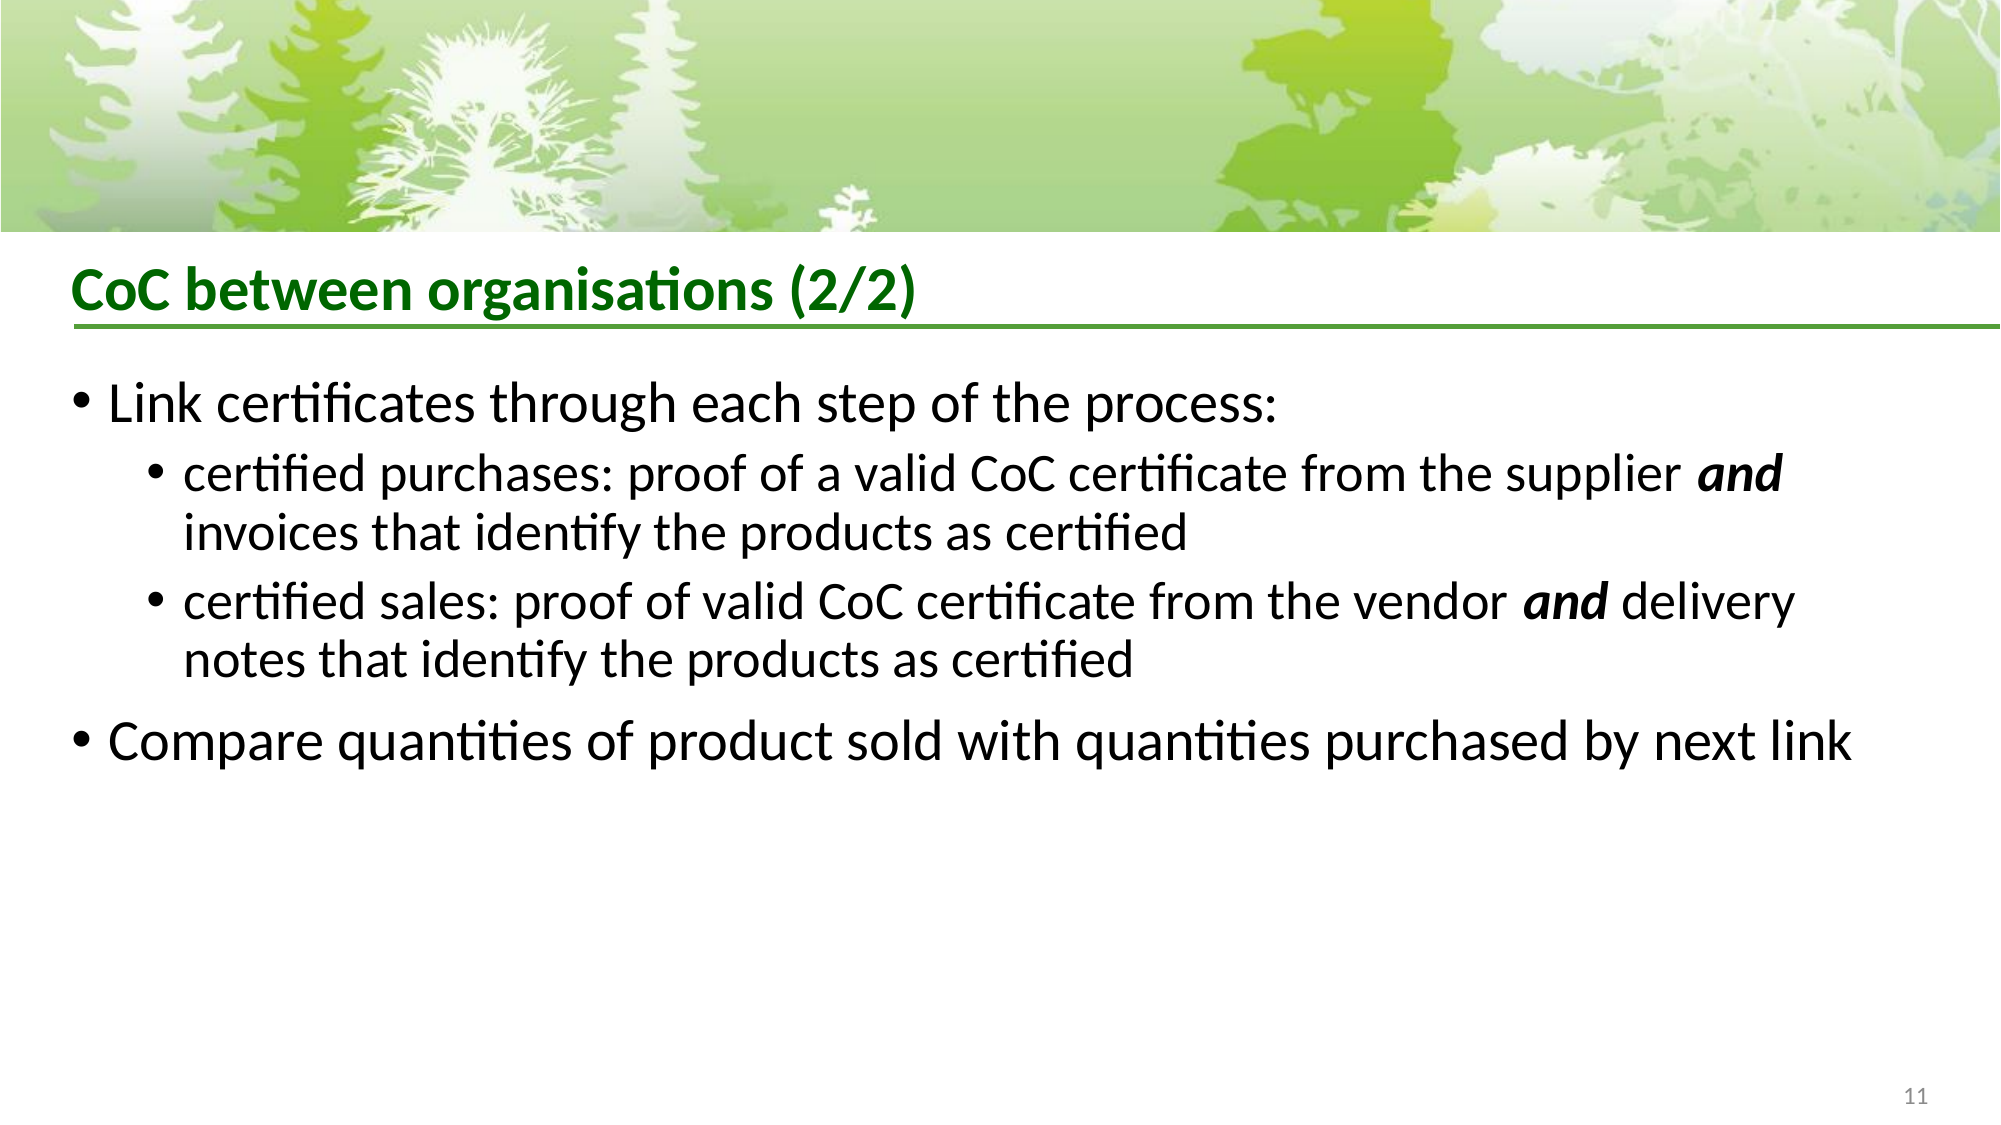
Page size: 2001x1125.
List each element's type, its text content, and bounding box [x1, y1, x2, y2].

slide_number 11 [1493, 1065, 1944, 1125]
title CoC between organisations (2/2) [56, 181, 1782, 364]
list Link certificates through each step of the process: certified purchases: proof of a valid CoC certificate from the supplier and invoices that identify the products as certified certified sales: proof of valid CoC certificate from the vendor and delivery notes that identify the products as certified Compare quantities of product sold with quantities purchased by next link [56, 364, 1944, 970]
picture [0, 0, 2000, 232]
